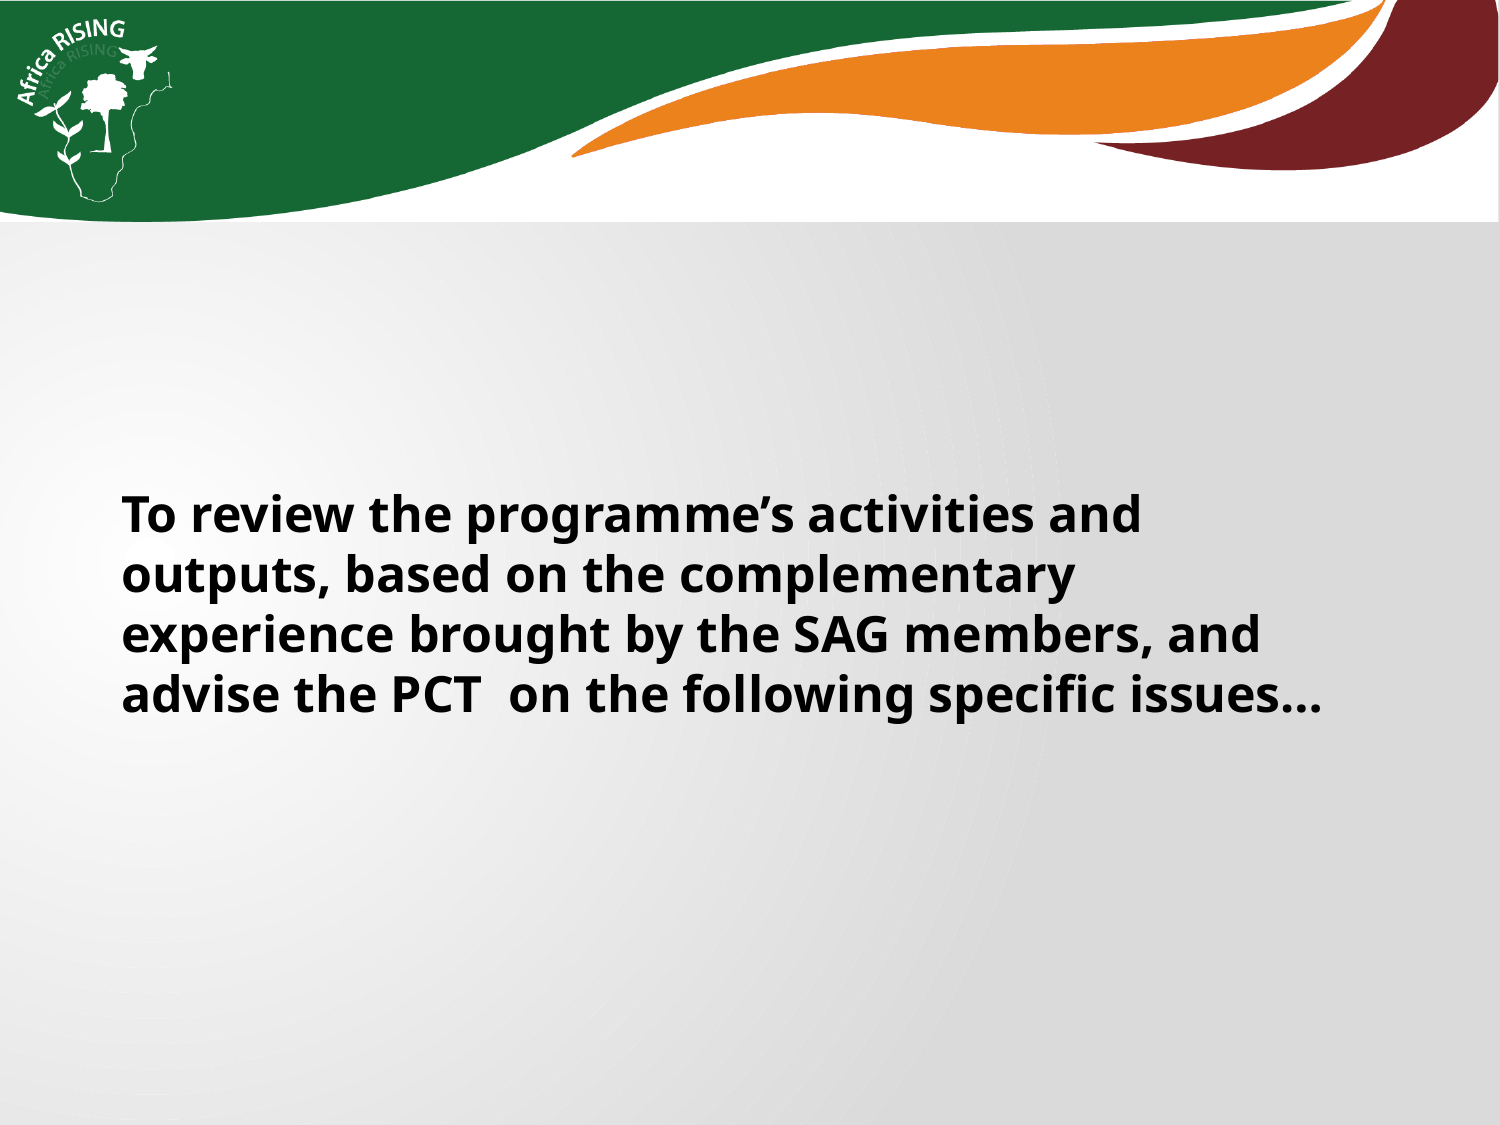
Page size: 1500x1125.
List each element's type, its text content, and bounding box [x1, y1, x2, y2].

picture [0, 0, 1499, 222]
list To review the programme’s activities and outputs, based on the complementary experience brought by the SAG members, and advise the PCT on the following specific issues… [87, 474, 1363, 613]
